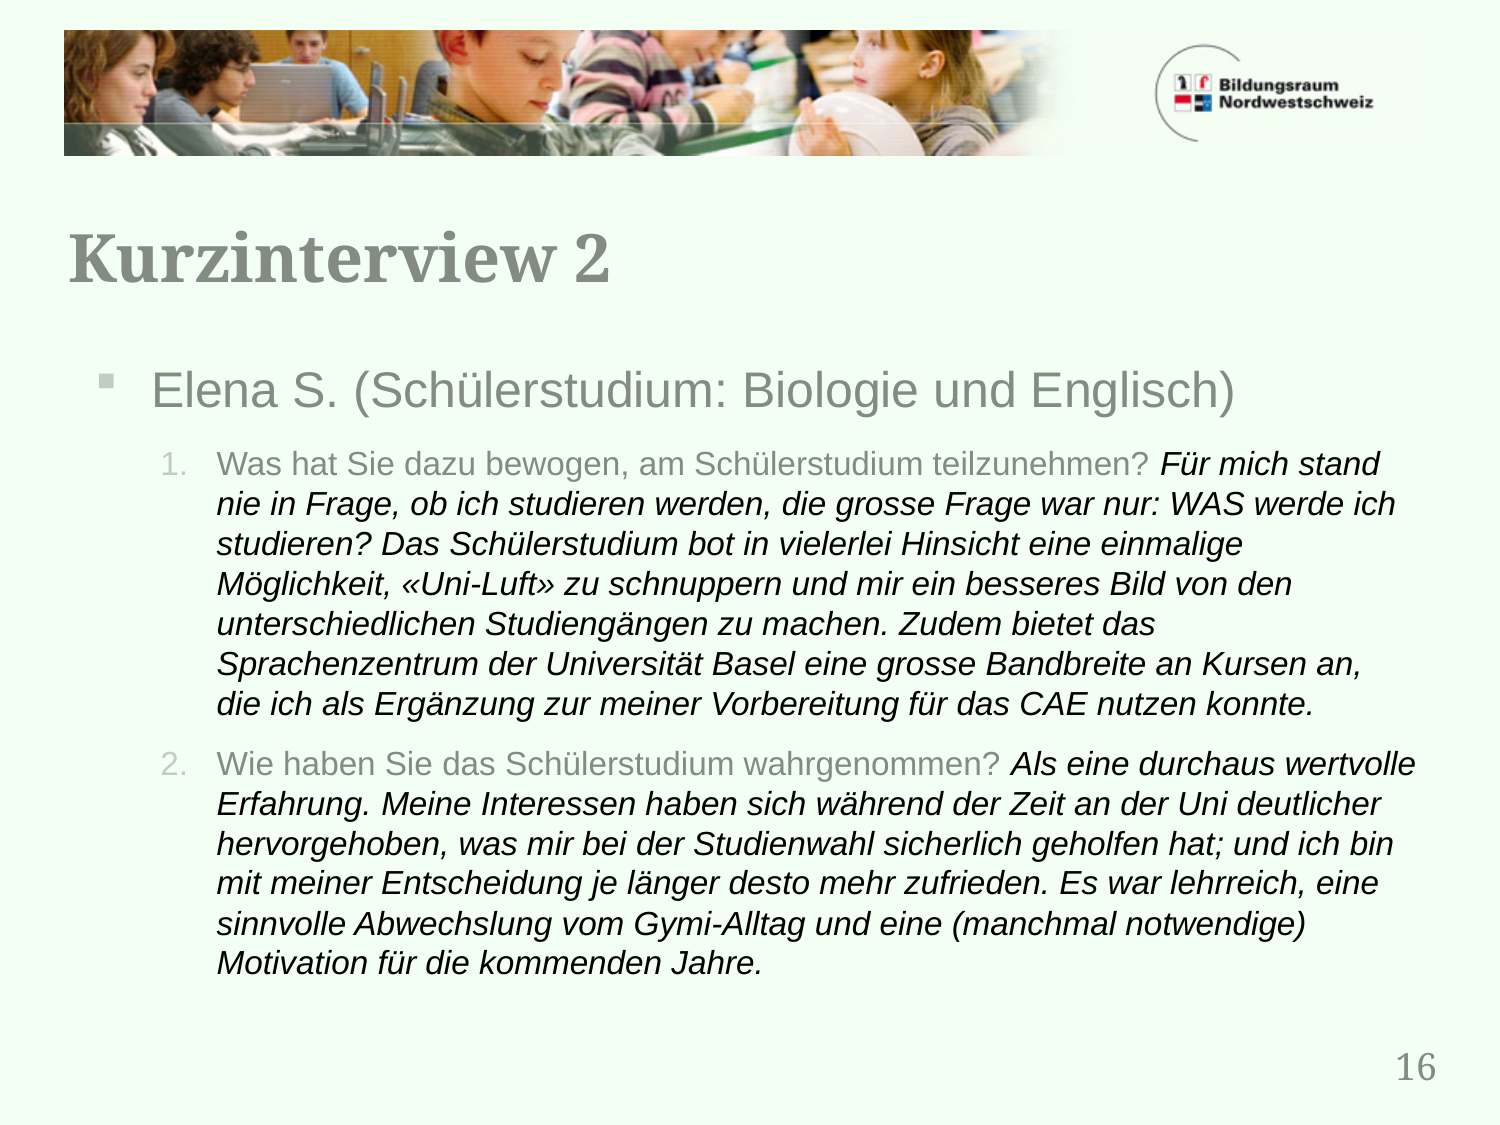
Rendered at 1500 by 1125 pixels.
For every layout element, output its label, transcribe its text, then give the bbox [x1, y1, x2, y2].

list Elena S. (Schülerstudium: Biologie und Englisch) Was hat Sie dazu bewogen, am Schülerstudium teilzunehmen? Für mich stand nie in Frage, ob ich studieren werden, die grosse Frage war nur: WAS werde ich studieren? Das Schülerstudium bot in vielerlei Hinsicht eine einmalige Möglichkeit, «Uni-Luft» zu schnuppern und mir ein besseres Bild von den unterschiedlichen Studiengängen zu machen. Zudem bietet das Sprachenzentrum der Universität Basel eine grosse Bandbreite an Kursen an, die ich als Ergänzung zur meiner Vorbereitung für das CAE nutzen konnte. Wie haben Sie das Schülerstudium wahrgenommen? Als eine durchaus wertvolle Erfahrung. Meine Interessen haben sich während der Zeit an der Uni deutlicher hervorgehoben, was mir bei der Studienwahl sicherlich geholfen hat; und ich bin mit meiner Entscheidung je länger desto mehr zufrieden. Es war lehrreich, eine sinnvolle Abwechslung vom Gymi-Alltag und eine (manchmal notwendige) Motivation für die kommenden Jahre. [64, 350, 1447, 1035]
slide_number 16 [1139, 1034, 1453, 1094]
picture [64, 30, 1425, 156]
title Kurzinterview 2 [53, 196, 1426, 315]
